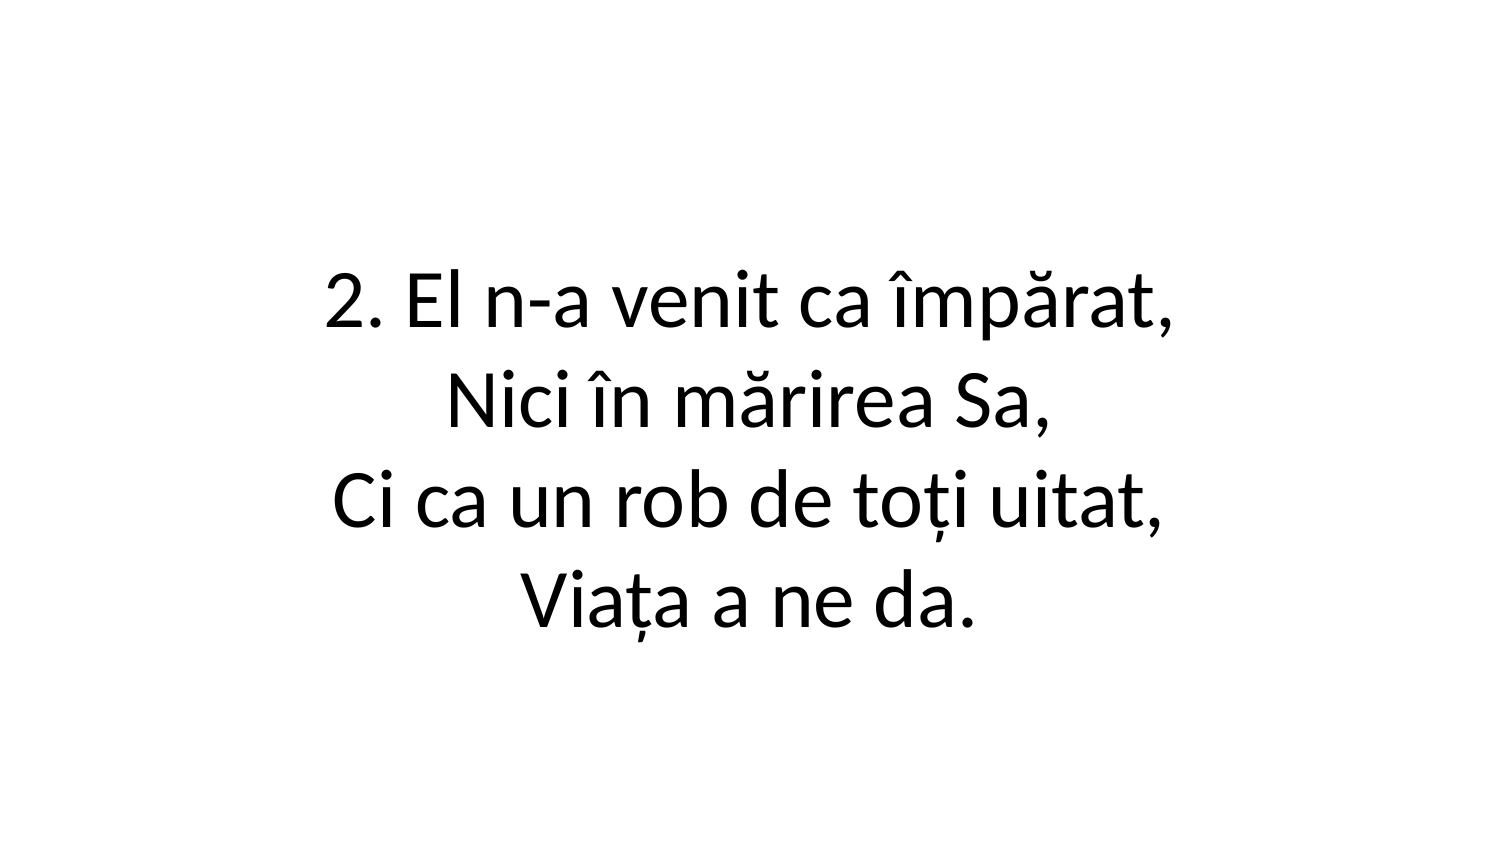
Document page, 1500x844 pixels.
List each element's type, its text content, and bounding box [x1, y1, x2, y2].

text_box 2. El n-a venit ca împărat, Nici în mărirea Sa, Ci ca un rob de toți uitat, Viața a ne da. [308, 192, 1192, 652]
